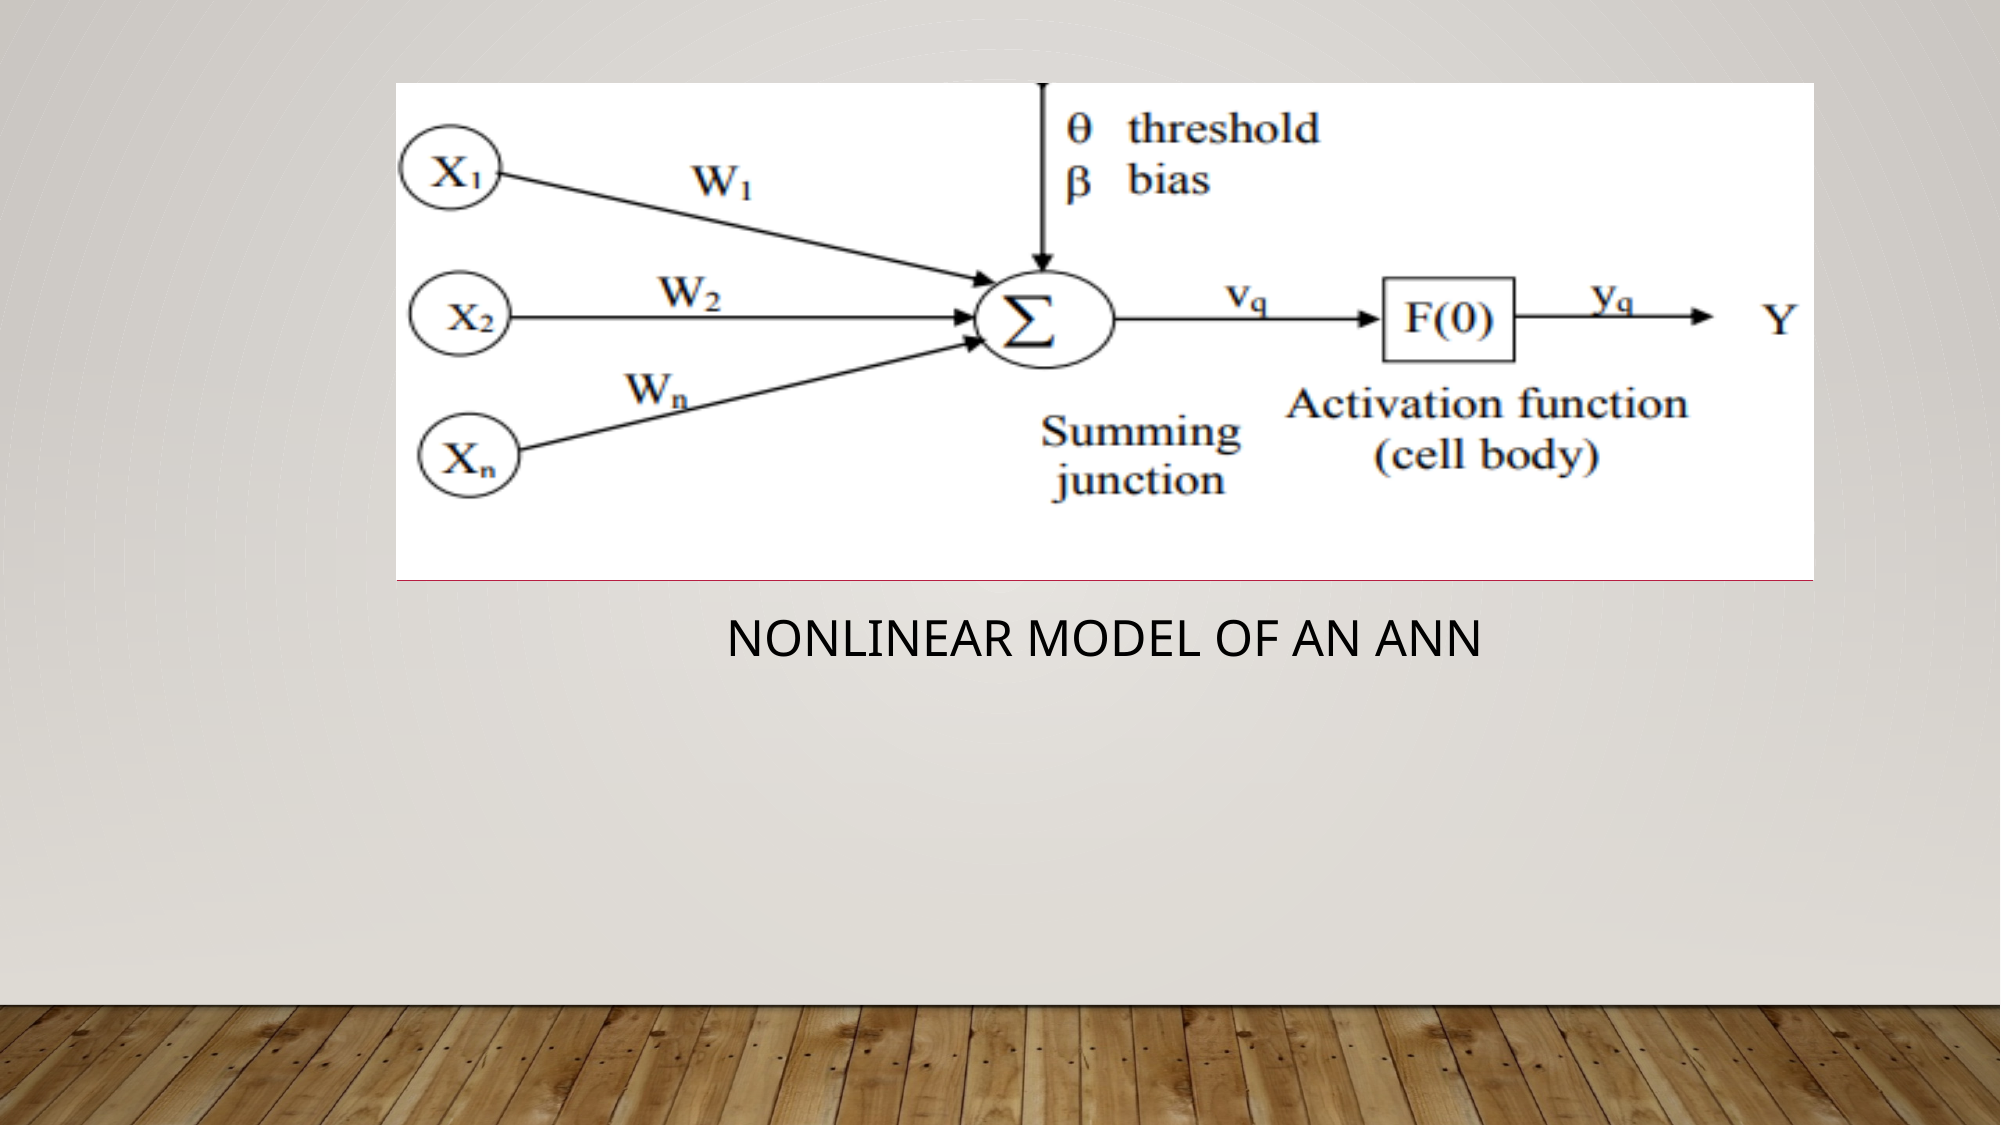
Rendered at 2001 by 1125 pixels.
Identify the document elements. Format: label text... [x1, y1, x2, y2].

subtitle Nonlinear model of an ANN [396, 580, 1814, 740]
picture [396, 82, 1814, 580]
picture [0, 1005, 2000, 1125]
